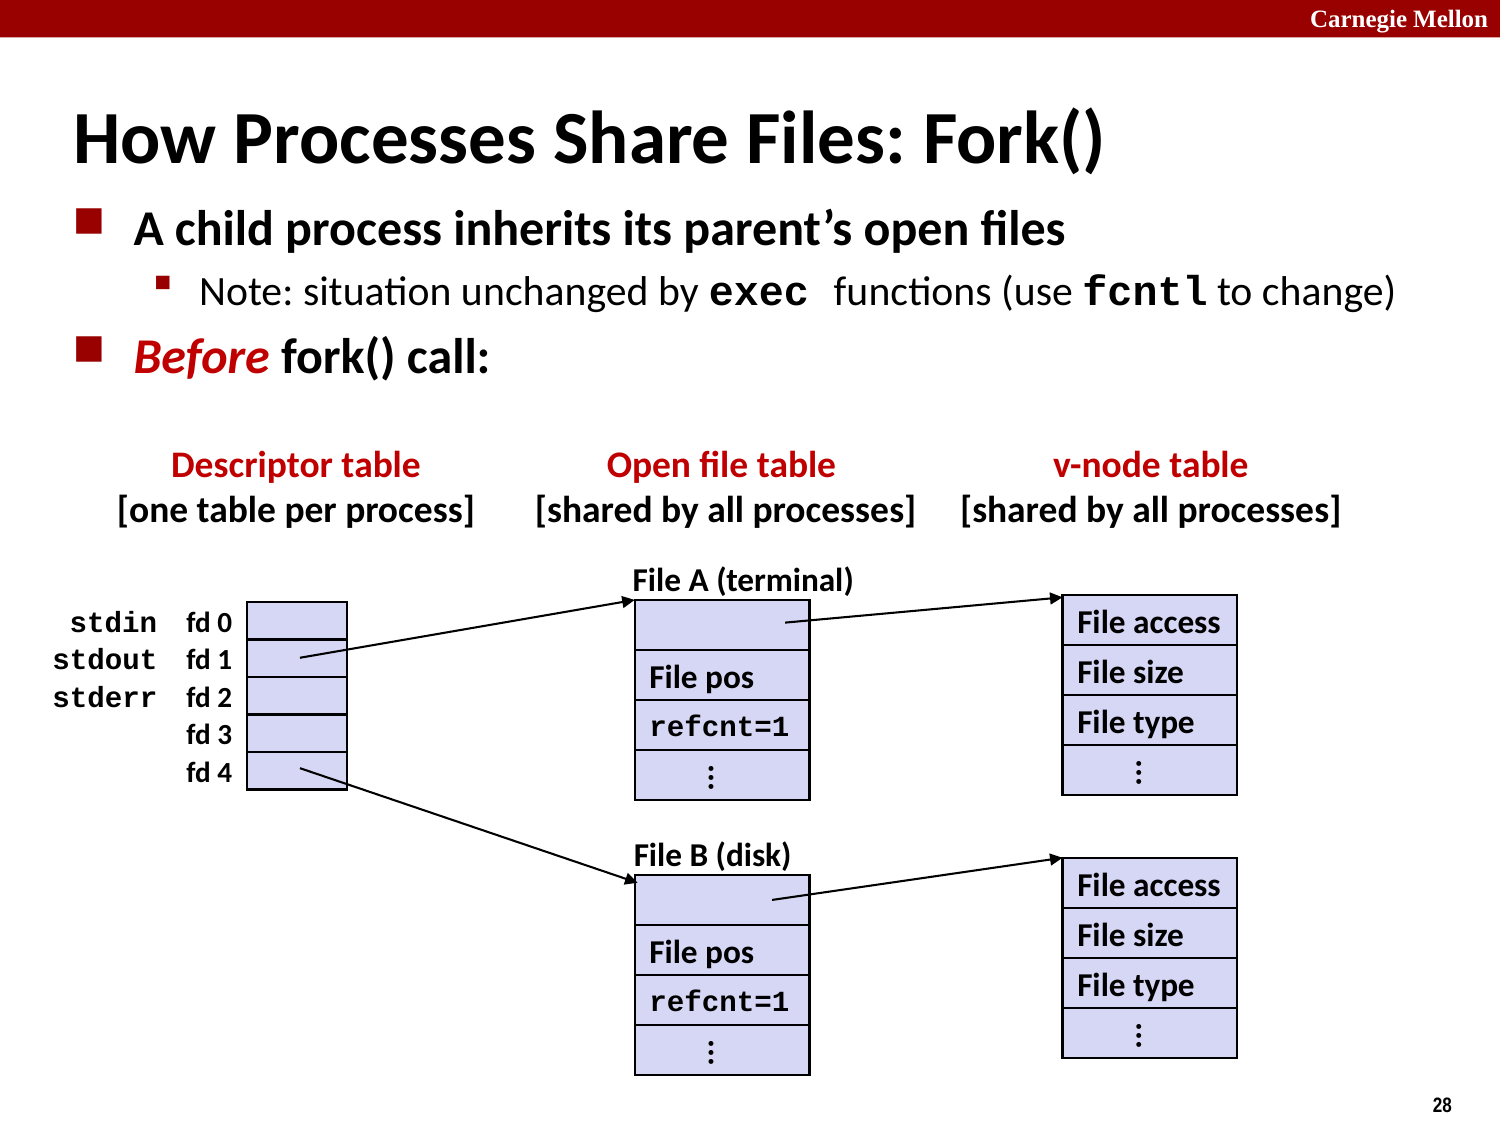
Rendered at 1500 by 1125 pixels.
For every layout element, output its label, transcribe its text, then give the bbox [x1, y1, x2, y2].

text_box v-node table [shared by all processes] [945, 433, 1357, 538]
text_box stdin [54, 595, 173, 646]
text_box stdout [37, 633, 173, 683]
title How Processes Share Files: Fork() [58, 71, 1305, 197]
text_box ... [634, 750, 810, 800]
text_box Open file table [shared by all processes] [520, 433, 932, 538]
text_box File access [1062, 857, 1238, 907]
text_box refcnt=1 [634, 699, 810, 750]
text_box [772, 853, 1063, 901]
text_box File A (terminal) [617, 550, 870, 605]
text_box [248, 714, 348, 752]
text_box refcnt=1 [634, 975, 810, 1025]
text_box fd 0 [173, 602, 248, 639]
text_box File size [1062, 907, 1238, 957]
text_box ... [1062, 746, 1238, 796]
text_box [248, 602, 348, 639]
text_box [634, 605, 810, 650]
text_box [785, 592, 1062, 623]
text_box File pos [634, 925, 810, 975]
text_box [248, 639, 348, 677]
text_box [623, 880, 638, 885]
text_box File pos [634, 650, 810, 699]
text_box File size [1062, 645, 1238, 695]
text_box fd 1 [173, 639, 248, 677]
text_box fd 4 [147, 752, 248, 790]
text_box [634, 875, 810, 925]
text_box Descriptor table [one table per process] [101, 433, 491, 538]
text_box [248, 752, 348, 790]
text_box File access [1062, 595, 1238, 645]
text_box [248, 677, 348, 714]
text_box fd 2 [173, 677, 248, 714]
text_box File type [1062, 957, 1238, 1008]
text_box stderr [37, 683, 173, 721]
text_box File type [1062, 695, 1238, 746]
list A child process inherits its parent’s open files Note: situation unchanged by exec functions (use fcntl to change) Before fork() call: [61, 187, 1426, 363]
text_box ... [1062, 1008, 1238, 1058]
text_box ... [634, 1025, 810, 1075]
text_box File B (disk) [618, 825, 807, 880]
text_box fd 3 [147, 714, 248, 752]
